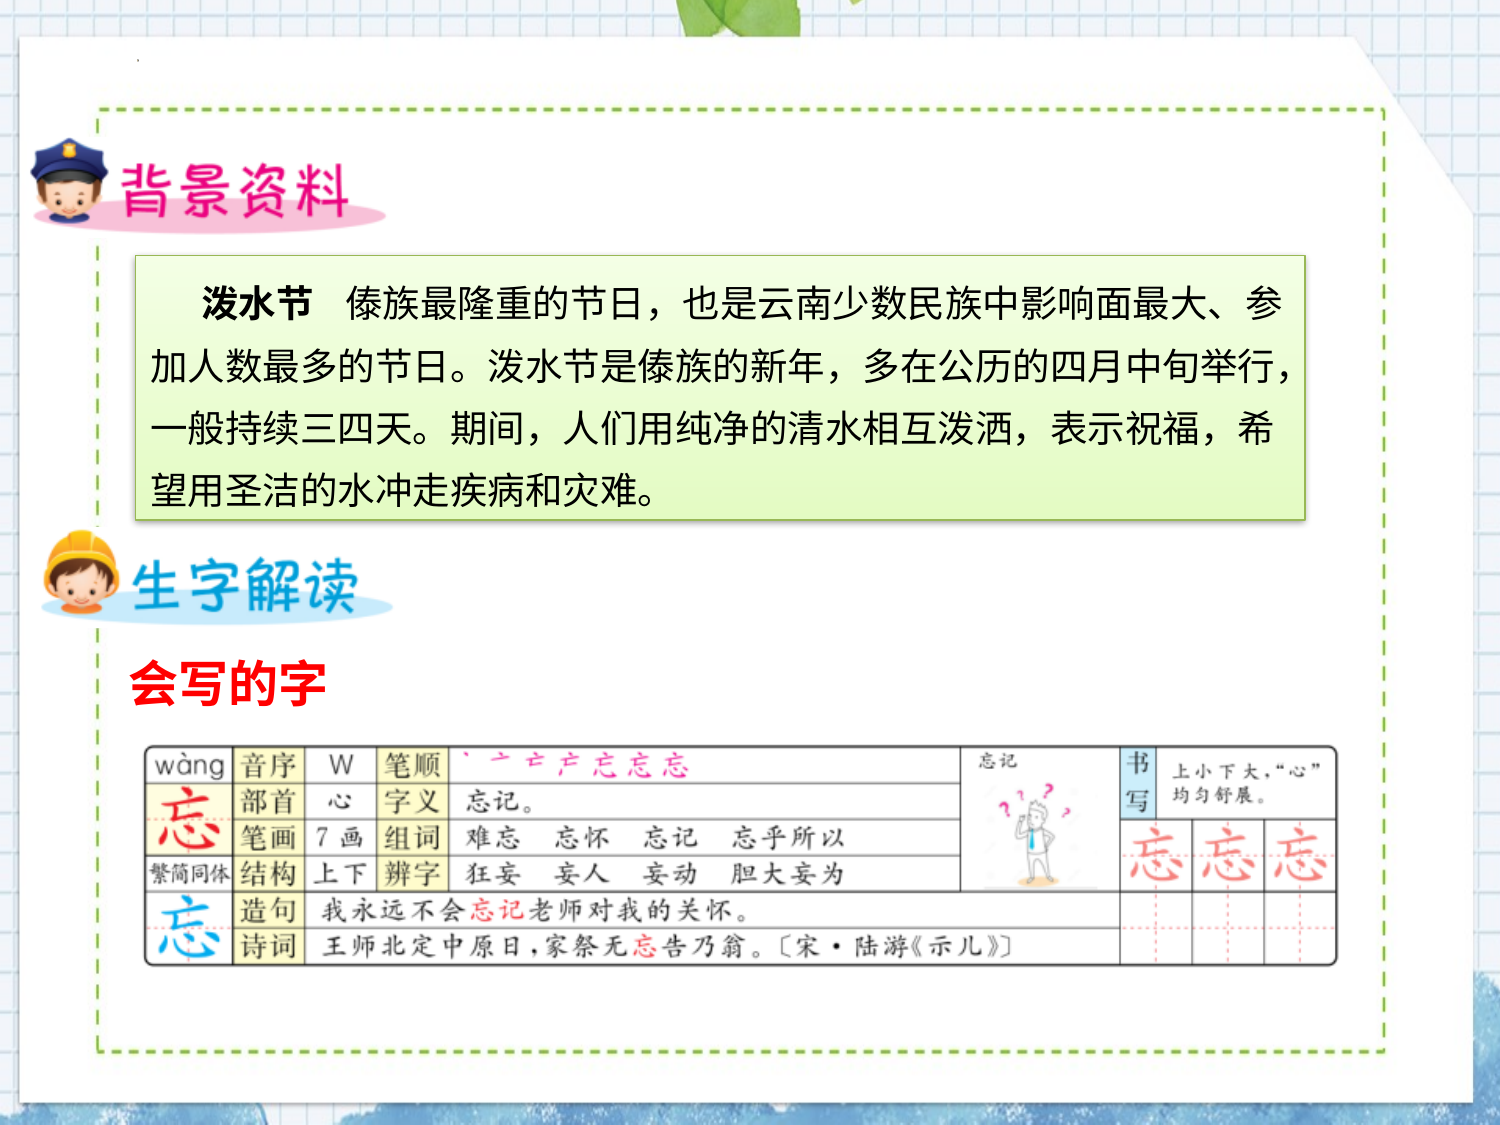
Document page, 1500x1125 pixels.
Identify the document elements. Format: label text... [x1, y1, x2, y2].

text_box 会写的字 [113, 645, 344, 720]
picture [0, 0, 1500, 1125]
text_box 泼水节 傣族最隆重的节日，也是云南少数民族中影响面最大、参加人数最多的节日。泼水节是傣族的新年，多在公历的四月中旬举行，一般持续三四天。期间，人们用纯净的清水相互泼洒，表示祝福，希望用圣洁的水冲走疾病和灾难。 [135, 255, 1306, 521]
